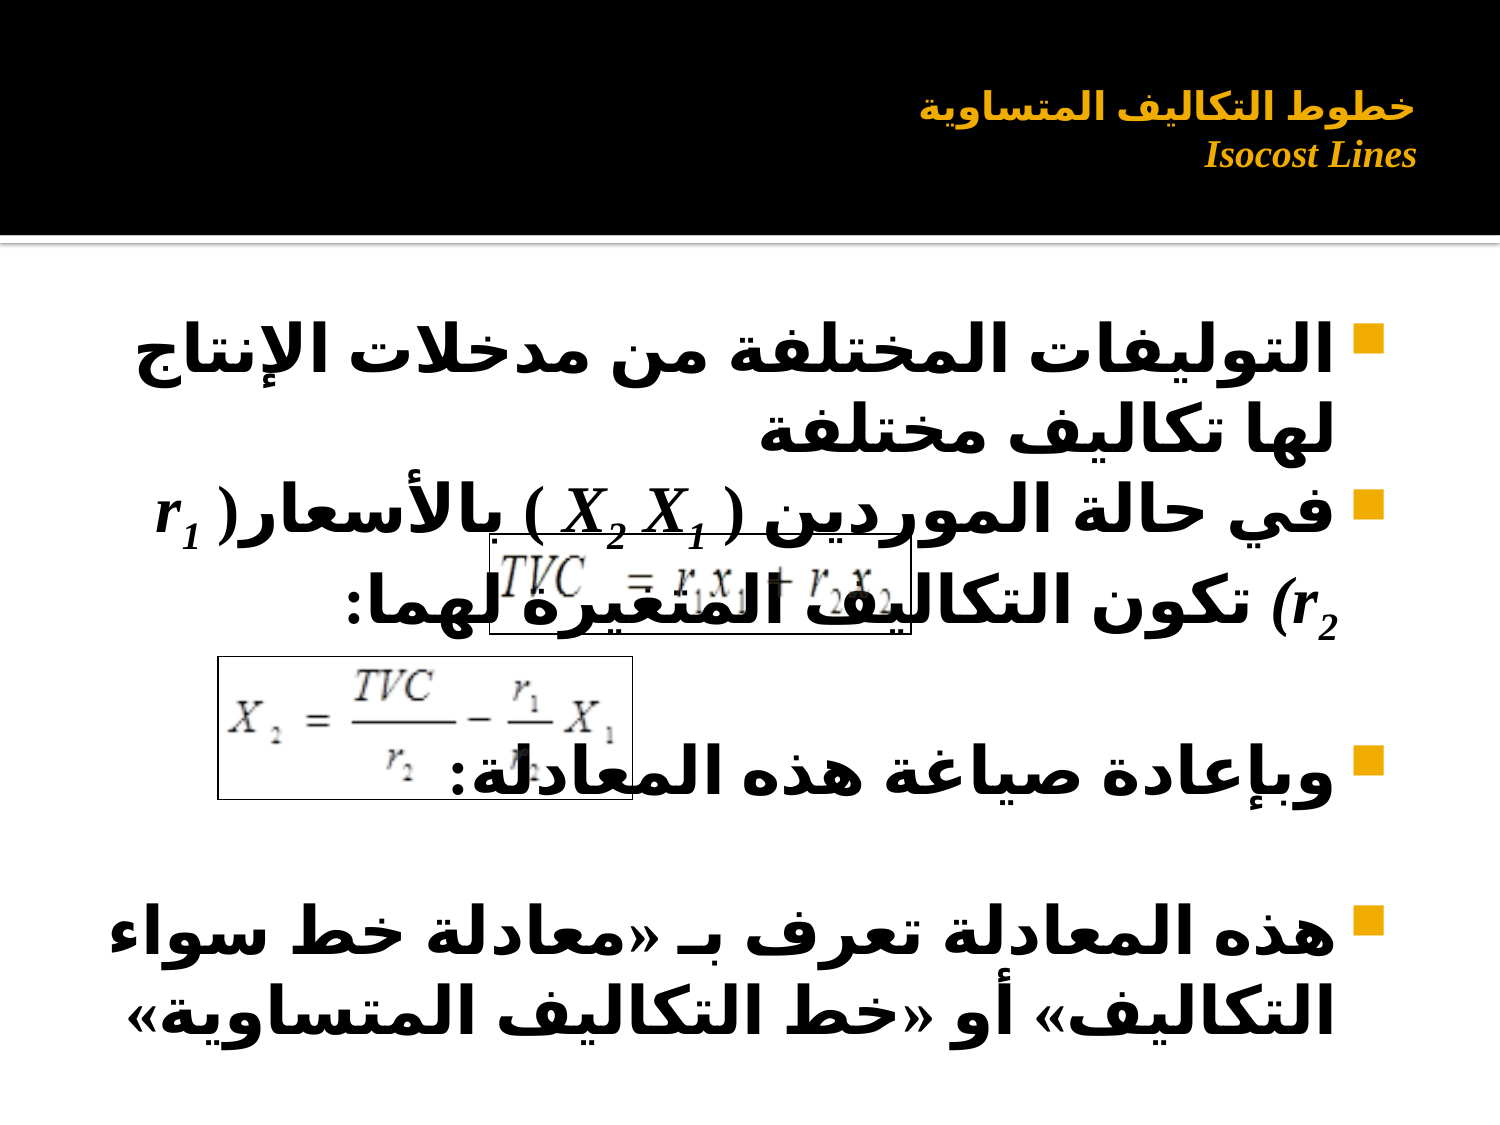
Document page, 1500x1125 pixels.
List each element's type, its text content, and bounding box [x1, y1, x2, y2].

picture [490, 534, 911, 634]
list التوليفات المختلفة من مدخلات الإنتاج لها تكاليف مختلفة في حالة الموردين ( X2 X1 ) بالأسعار( r1 r2) تكون التكاليف المتغيرة لهما: وبإعادة صياغة هذه المعادلة: هذه المعادلة تعرف بـ «معادلة خط سواء التكاليف» أو «خط التكاليف المتساوية» [75, 291, 1425, 1050]
title خطوط التكاليف المتساوية Isocost Lines [75, 25, 1425, 231]
picture [218, 657, 632, 799]
